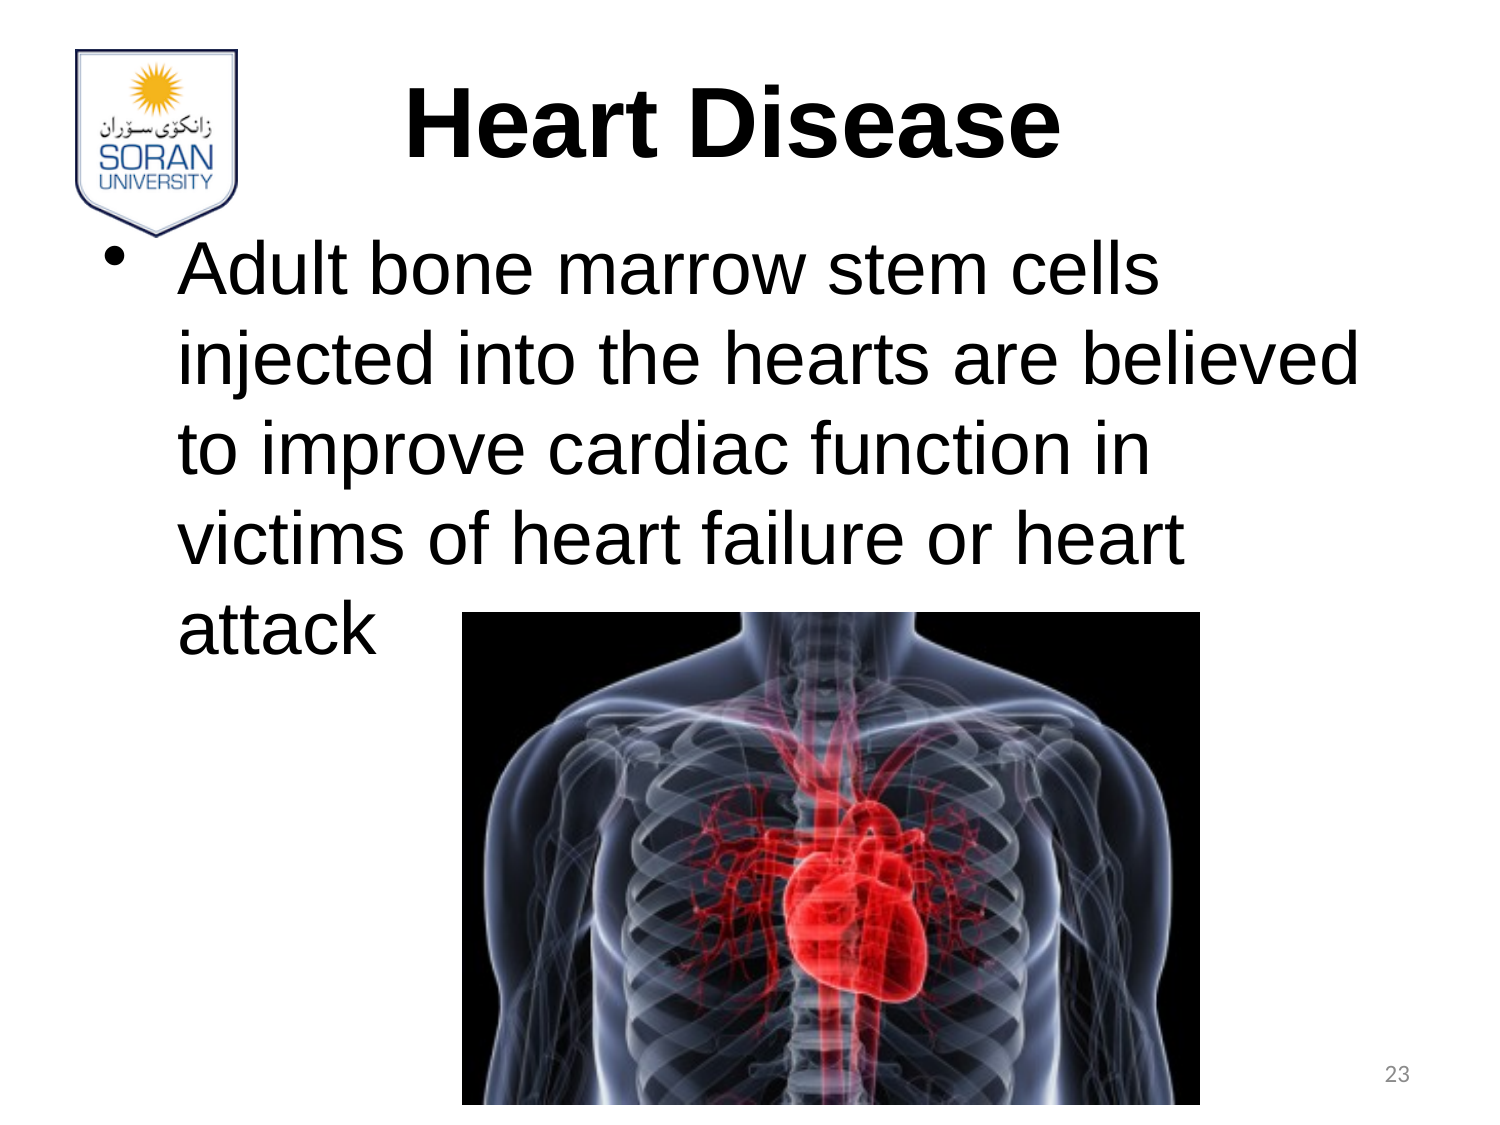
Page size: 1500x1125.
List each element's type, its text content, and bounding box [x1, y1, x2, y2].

text_box Heart Disease [388, 50, 1079, 185]
picture [462, 612, 1201, 1105]
text_box Adult bone marrow stem cells injected into the hearts are believed to improve cardiac function in victims of heart failure or heart attack [87, 212, 1400, 678]
picture [75, 49, 238, 238]
slide_number 23 [1204, 1042, 1425, 1103]
